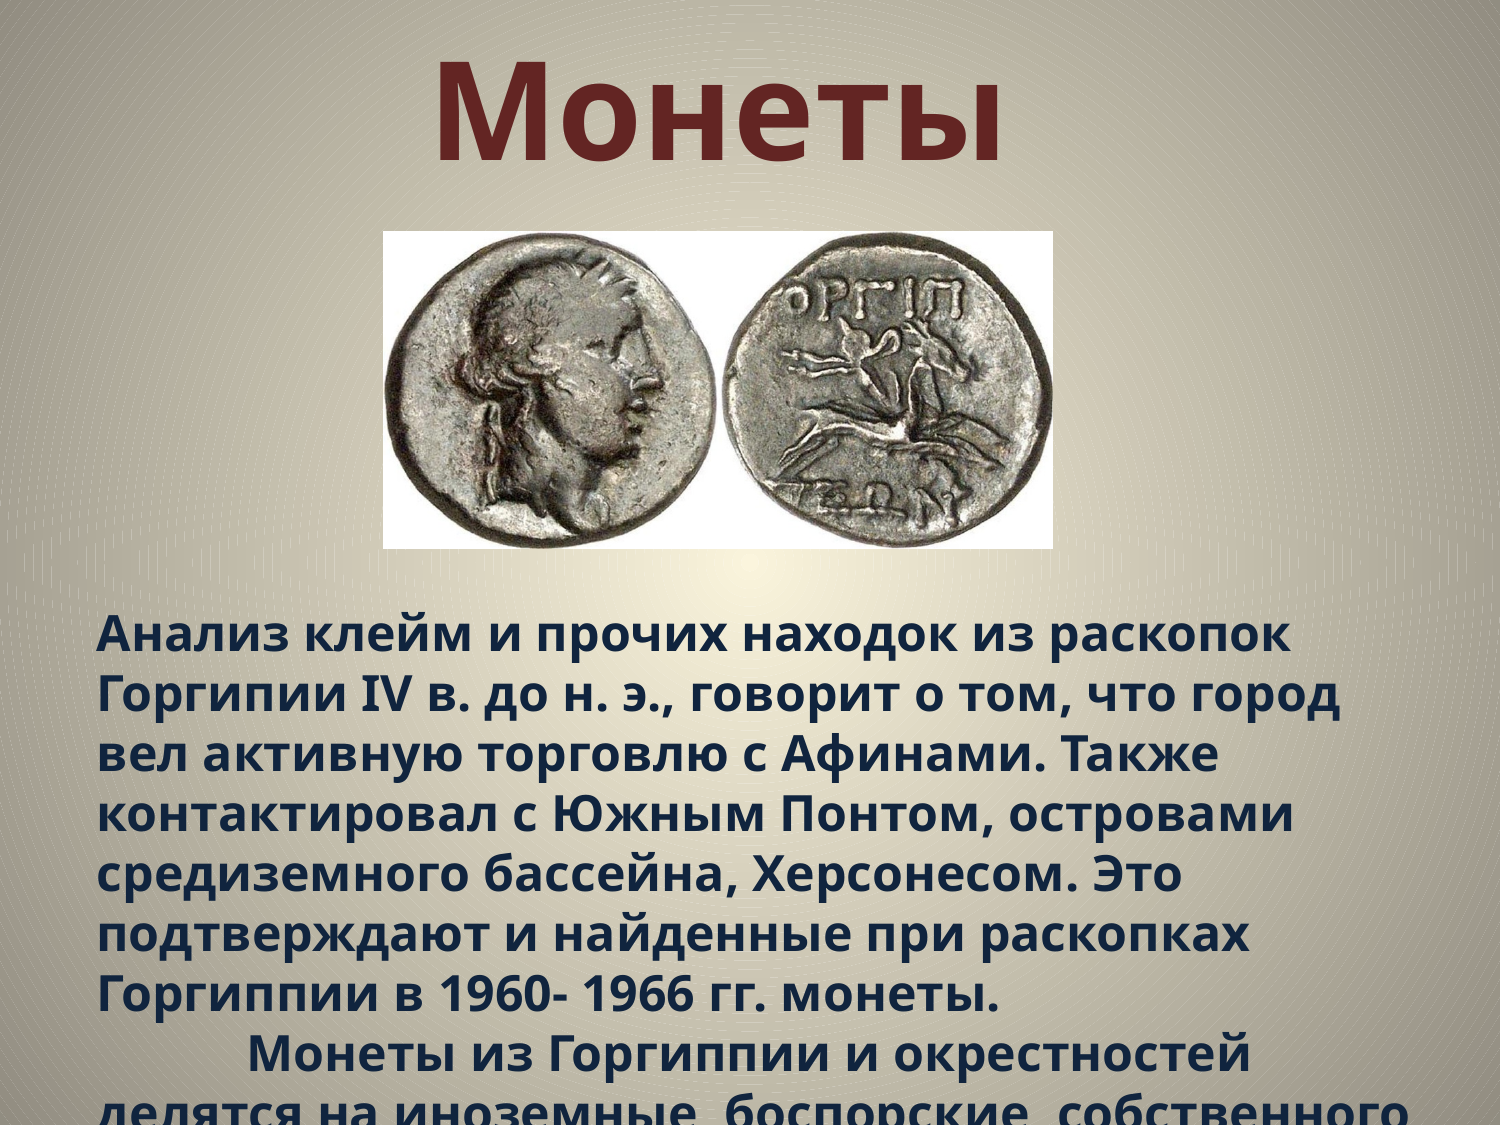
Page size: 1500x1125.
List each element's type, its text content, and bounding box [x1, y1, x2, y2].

text_box Монеты [196, 15, 1240, 196]
picture [383, 231, 1054, 549]
text_box Анализ клейм и прочих находок из раскопок Горгипии IV в. до н. э., говорит о том, что город вел активную торговлю с Афинами. Также контактировал с Южным Понтом, островами средиземного бассейна, Херсонесом. Это подтверждают и найденные при раскопках Горгиппии в 1960- 1966 гг. монеты. Монеты из Горгиппии и окрестностей делятся на иноземные, боспорские, собственного чекана. Впервые начала чеканить монету с собственным именем (ΓΟΡΓΙΠΠΕΩΝ) Горгиплия только в митридатовское время. [81, 594, 1435, 1125]
